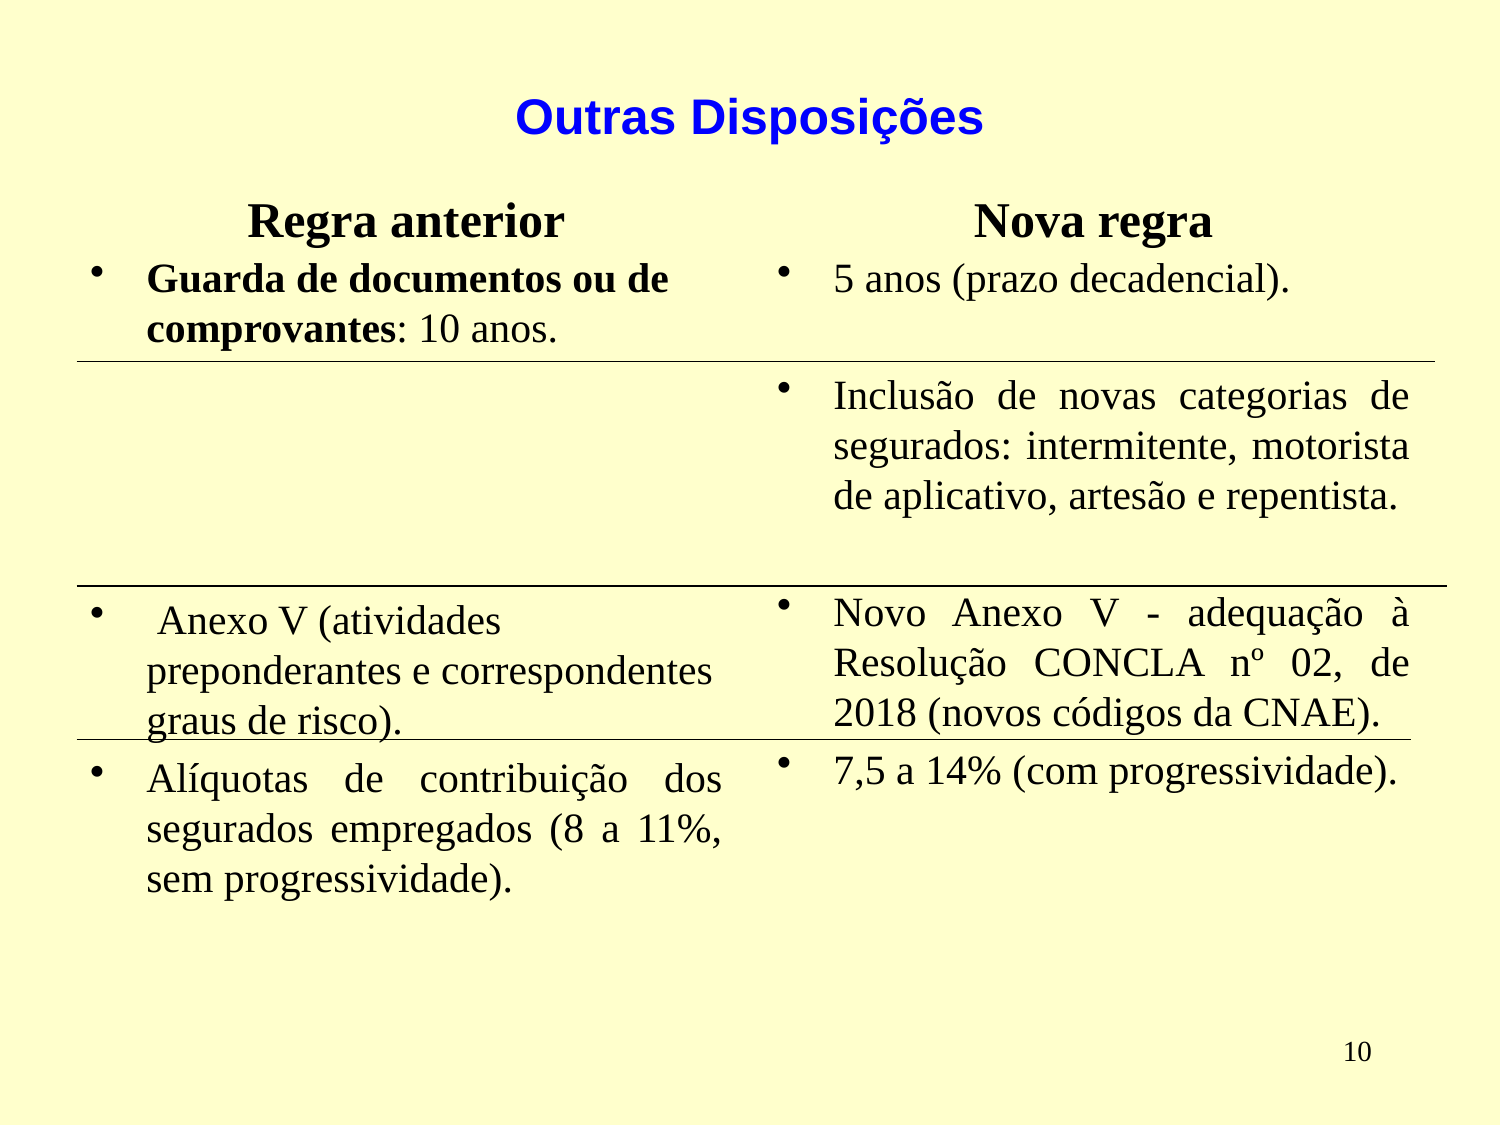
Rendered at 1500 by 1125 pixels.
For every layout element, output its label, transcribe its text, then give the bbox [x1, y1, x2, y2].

list 5 anos (prazo decadencial). Inclusão de novas categorias de segurados: intermitente, motorista de aplicativo, artesão e repentista. Novo Anexo V - adequação à Resolução CONCLA nº 02, de 2018 (novos códigos da CNAE). 7,5 a 14% (com progressividade). [761, 595, 1426, 1125]
list Regra anterior [74, 148, 738, 243]
title Outras Disposições [74, 44, 1426, 185]
list 5 anos (prazo decadencial). Inclusão de novas categorias de segurados: intermitente, motorista de aplicativo, artesão e repentista. Novo Anexo V - adequação à Resolução CONCLA nº 02, de 2018 (novos códigos da CNAE). 7,5 a 14% (com progressividade). [761, 243, 1426, 360]
list Guarda de documentos ou de comprovantes: 10 anos. Anexo V (atividades preponderantes e correspondentes graus de risco). Alíquotas de contribuição dos segurados empregados (8 a 11%, sem progressividade). [74, 243, 738, 1125]
list Nova regra [761, 148, 1426, 243]
slide_number 10 [1074, 1024, 1388, 1101]
list 5 anos (prazo decadencial). Inclusão de novas categorias de segurados: intermitente, motorista de aplicativo, artesão e repentista. Novo Anexo V - adequação à Resolução CONCLA nº 02, de 2018 (novos códigos da CNAE). 7,5 a 14% (com progressividade). [761, 369, 1426, 585]
